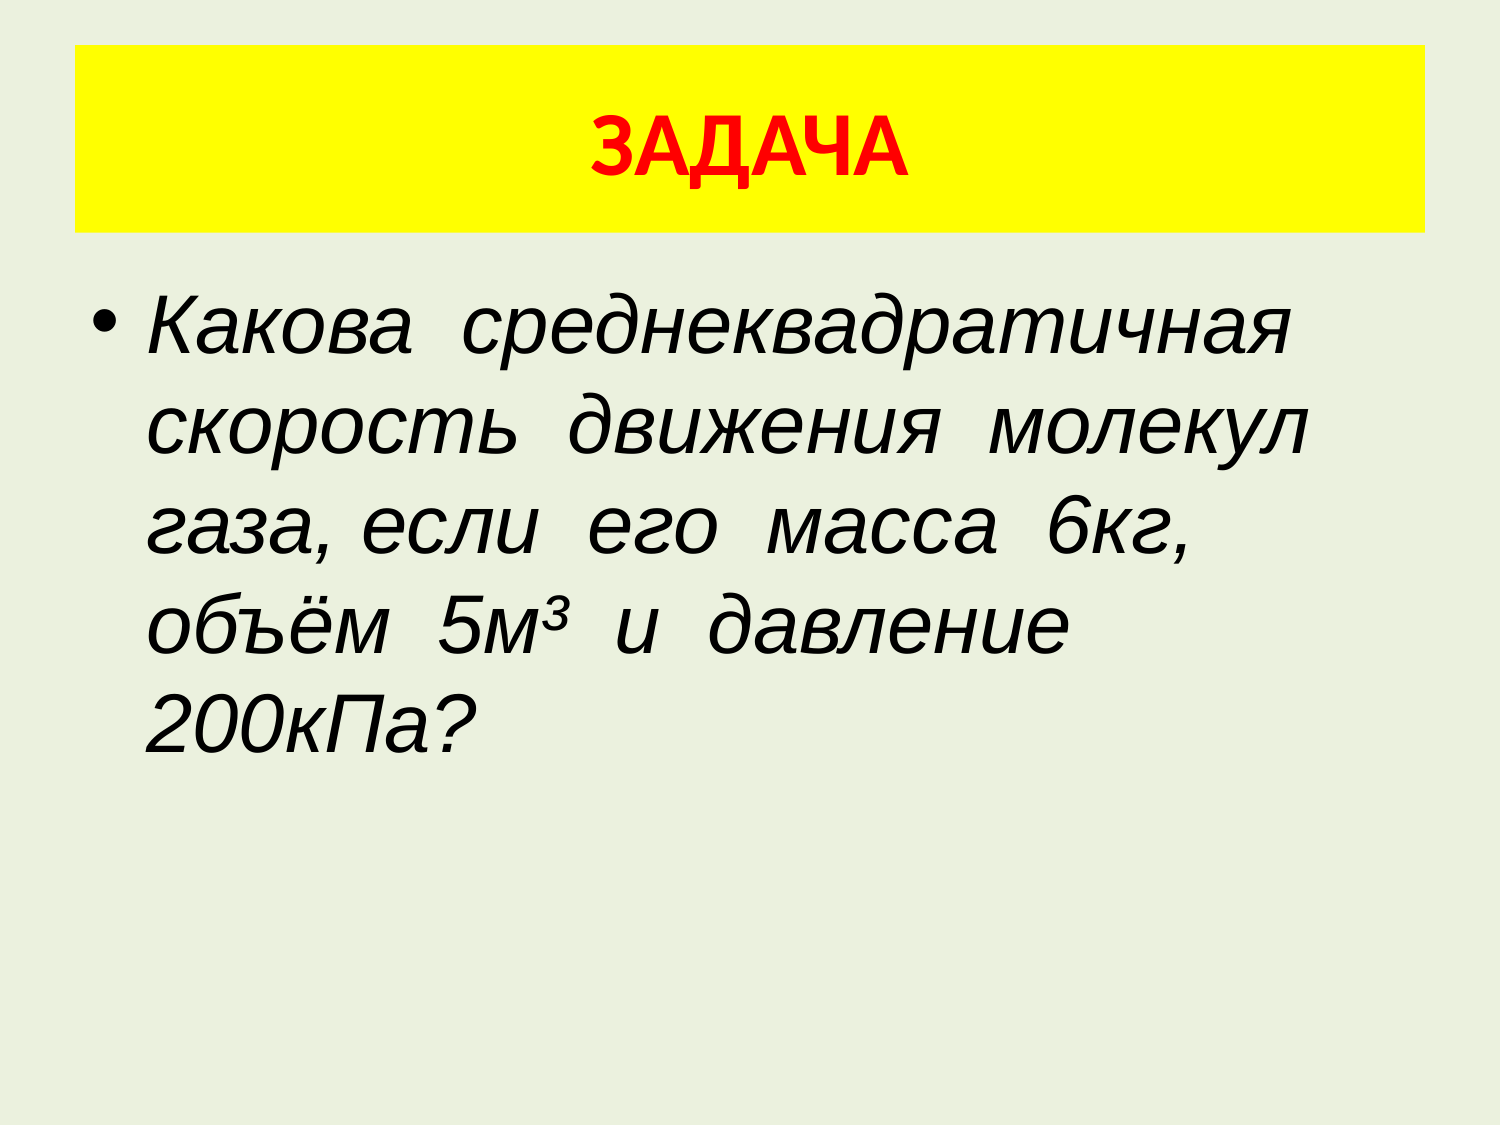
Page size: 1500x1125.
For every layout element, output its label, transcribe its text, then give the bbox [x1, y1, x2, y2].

title ЗАДАЧА [75, 45, 1425, 233]
list Какова среднеквадратичная скорость движения молекул газа, если его масса 6кг, объём 5м³ и давление 200кПа? [75, 262, 1425, 1005]
